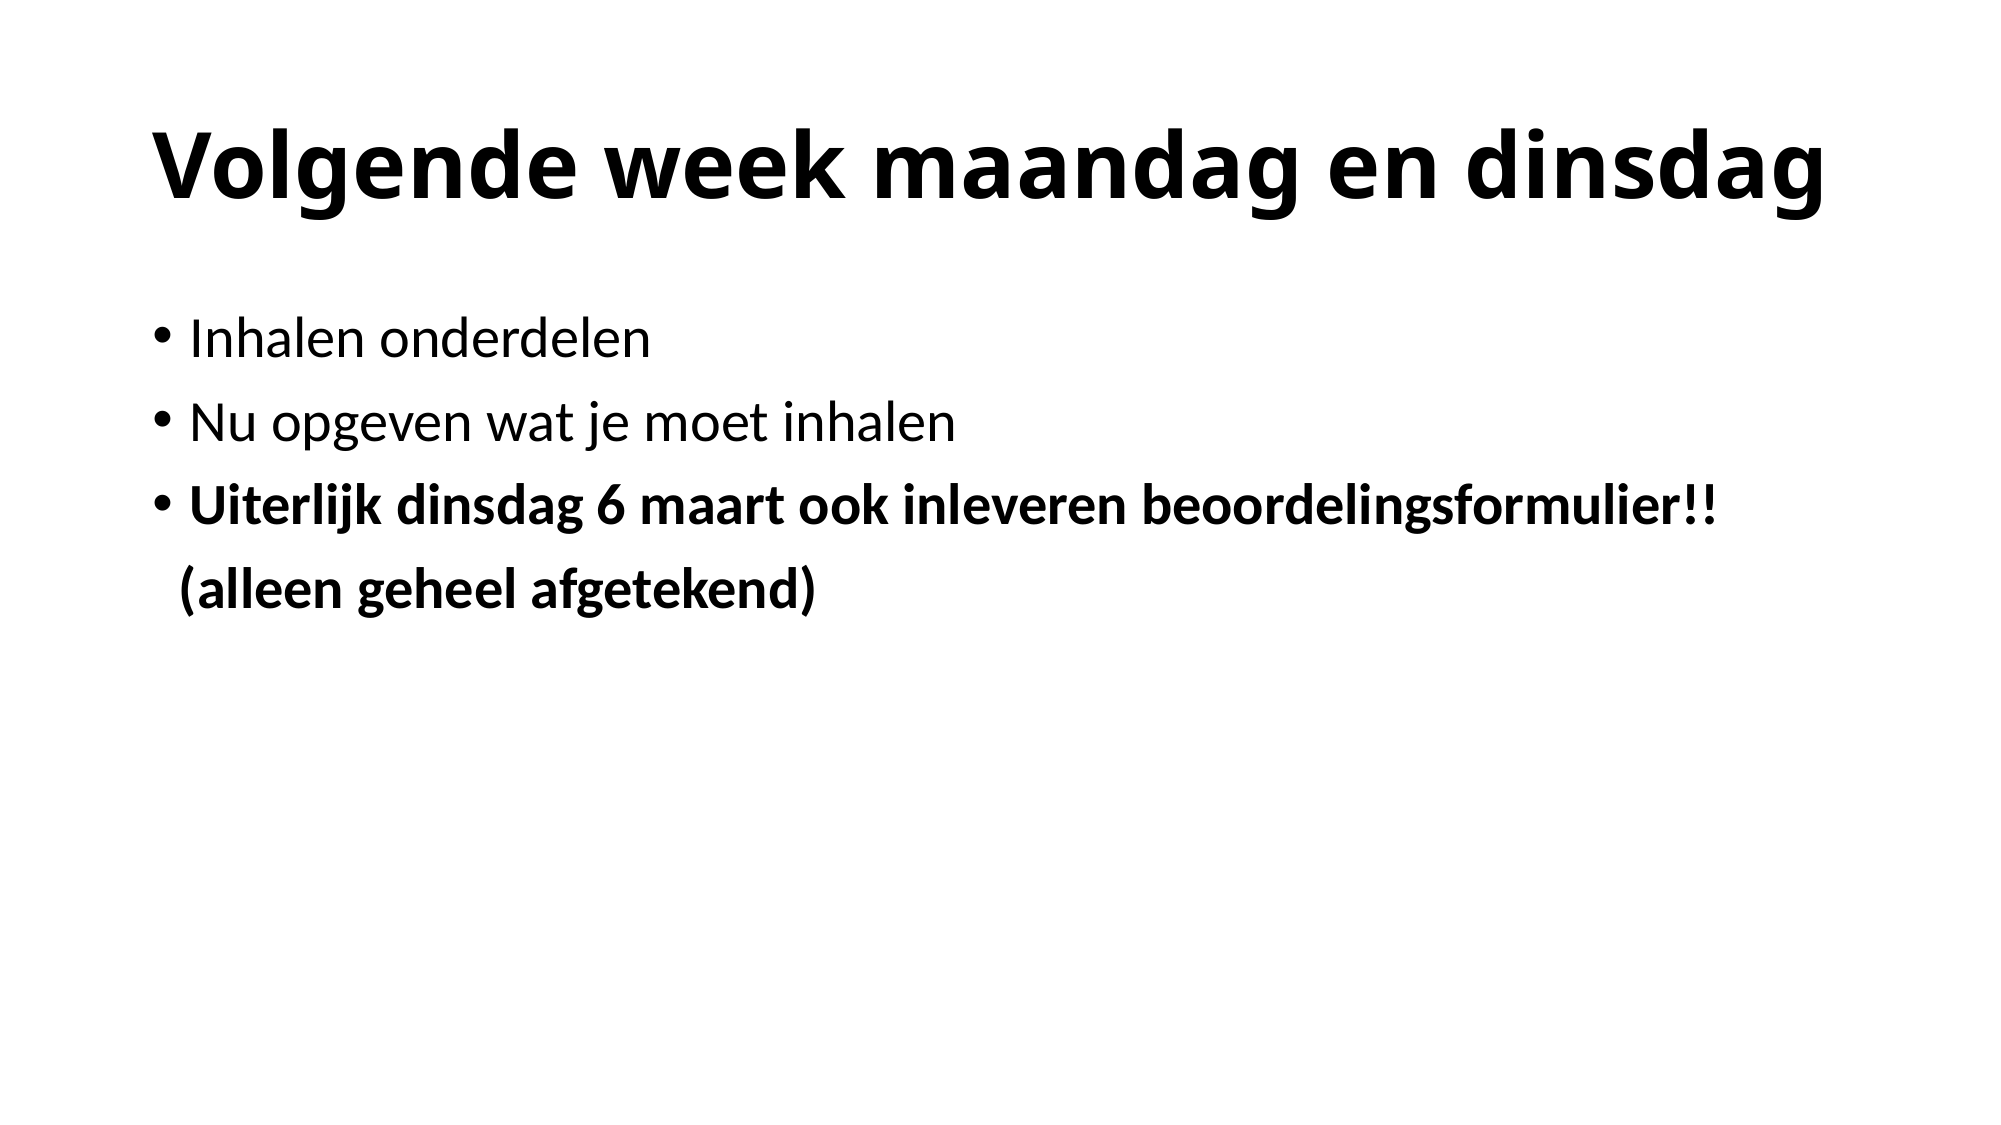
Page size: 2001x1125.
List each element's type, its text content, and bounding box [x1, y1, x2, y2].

list Inhalen onderdelen Nu opgeven wat je moet inhalen Uiterlijk dinsdag 6 maart ook inleveren beoordelingsformulier!! (alleen geheel afgetekend) [137, 299, 1863, 1014]
title Volgende week maandag en dinsdag [137, 59, 1863, 278]
